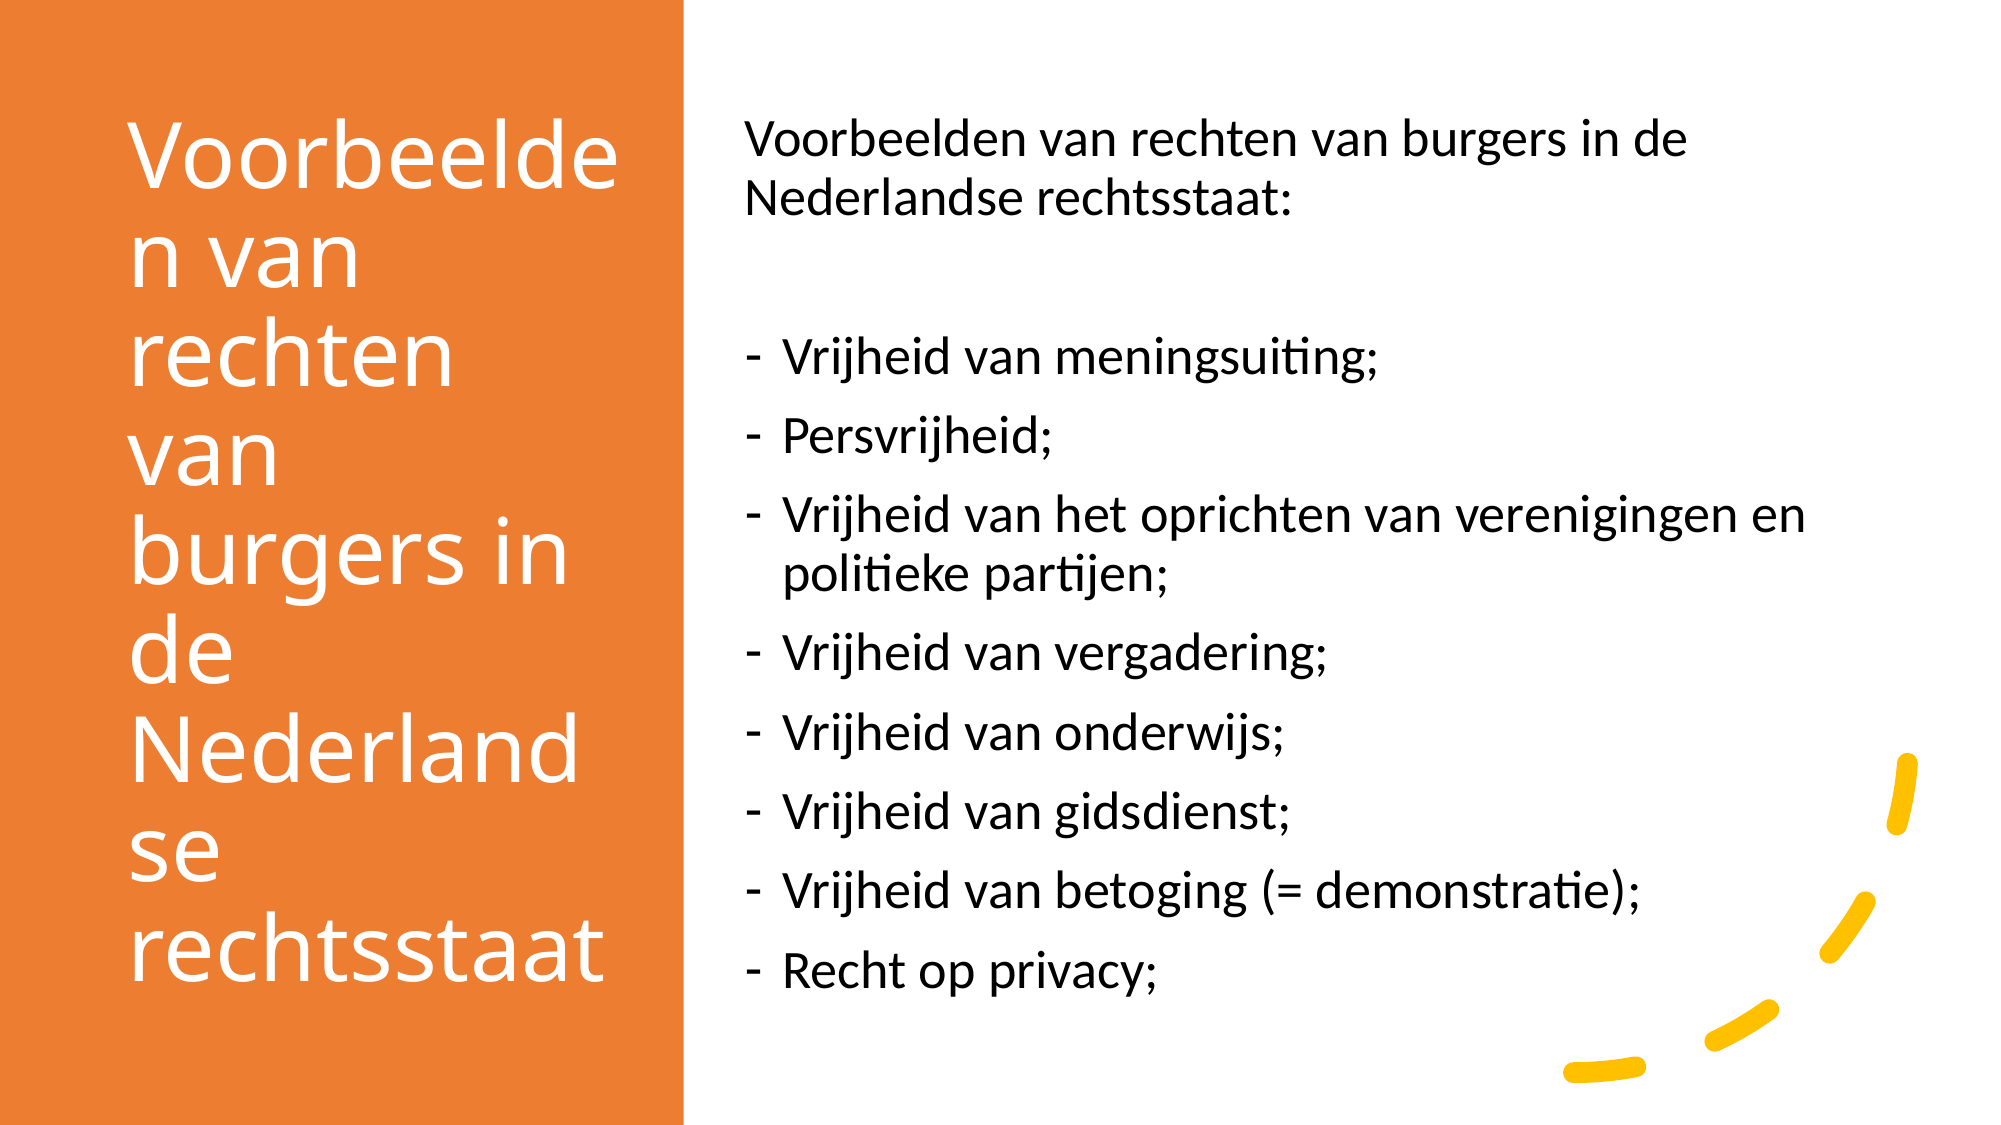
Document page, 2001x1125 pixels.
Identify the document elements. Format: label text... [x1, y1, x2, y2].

text_box [1572, 1014, 1764, 1074]
text_box [1863, 737, 1909, 907]
text_box [0, 0, 685, 1125]
list Voorbeelden van rechten van burgers in de Nederlandse rechtsstaat: Vrijheid van meningsuiting; Persvrijheid; Vrijheid van het oprichten van verenigingen en politieke partijen; Vrijheid van vergadering; Vrijheid van onderwijs; Vrijheid van gidsdienst; Vrijheid van betoging (= demonstratie); Recht op privacy; [729, 97, 1863, 1014]
text_box [685, 0, 2000, 1125]
title Voorbeelden van rechten van burgers in de Nederlandse rechtsstaat [112, 97, 638, 1014]
